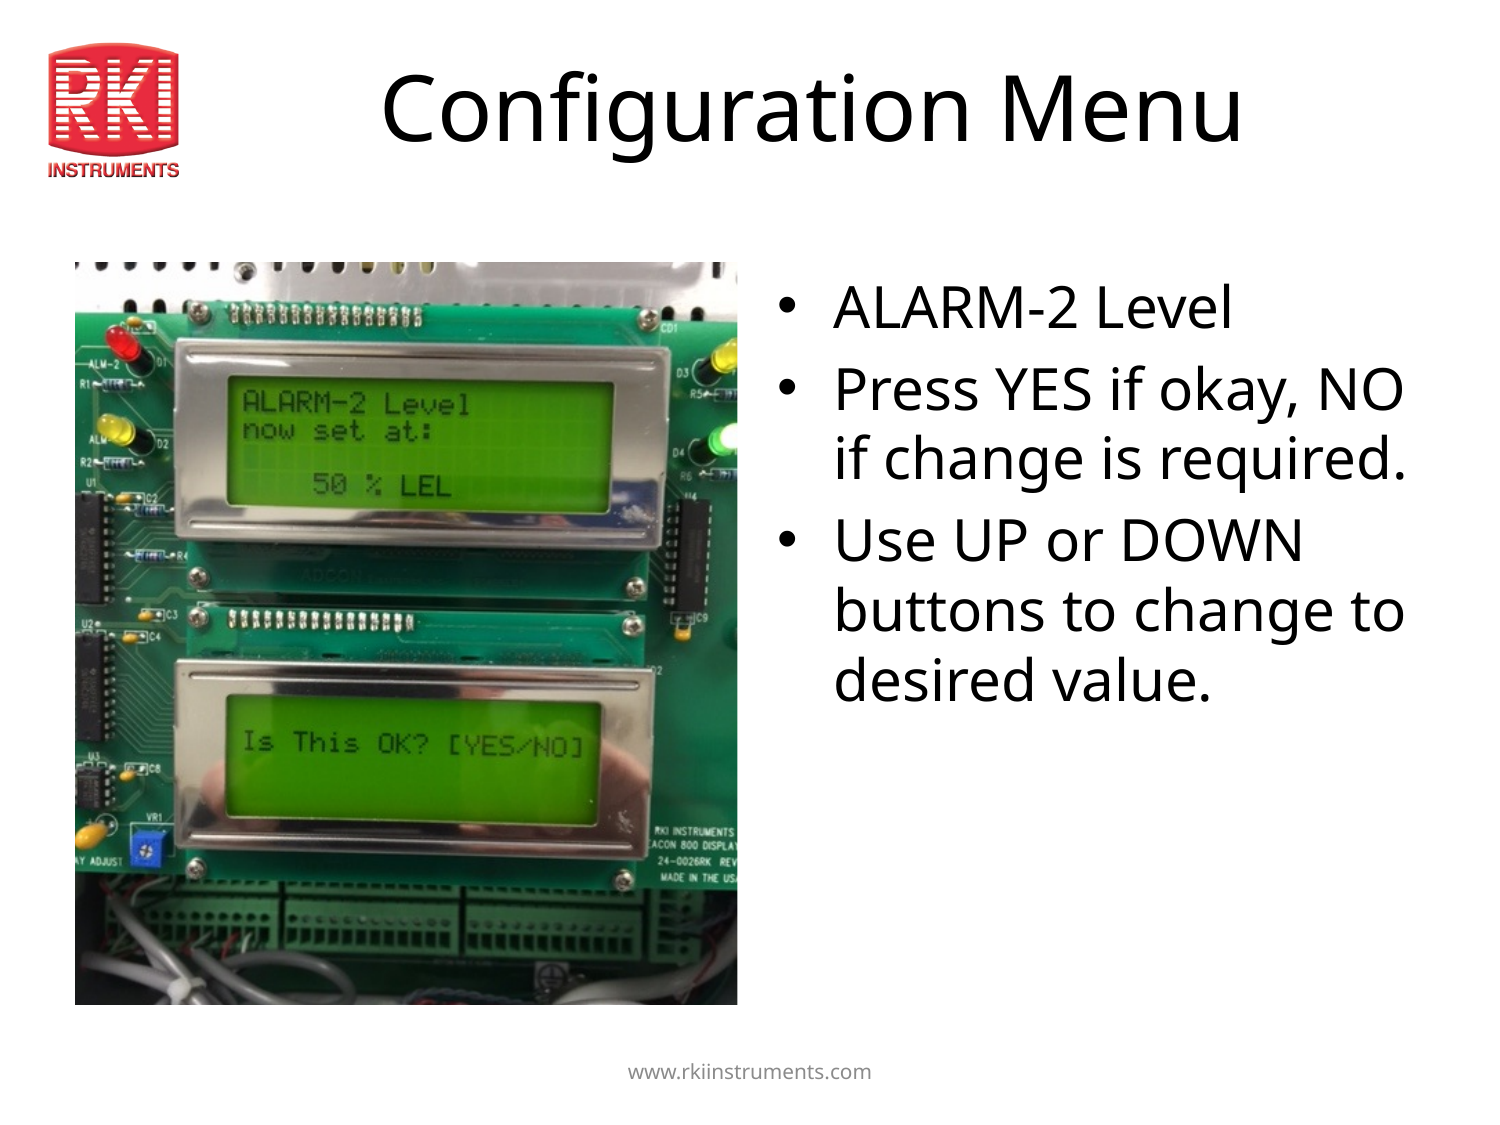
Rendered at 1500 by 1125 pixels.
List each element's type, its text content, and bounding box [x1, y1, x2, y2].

picture [37, 37, 188, 184]
footer www.rkiinstruments.com [512, 1042, 988, 1103]
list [74, 262, 738, 1006]
list ALARM-2 Level Press YES if okay, NO if change is required. Use UP or DOWN buttons to change to desired value. [762, 262, 1425, 1005]
title Configuration Menu [175, 49, 1451, 161]
